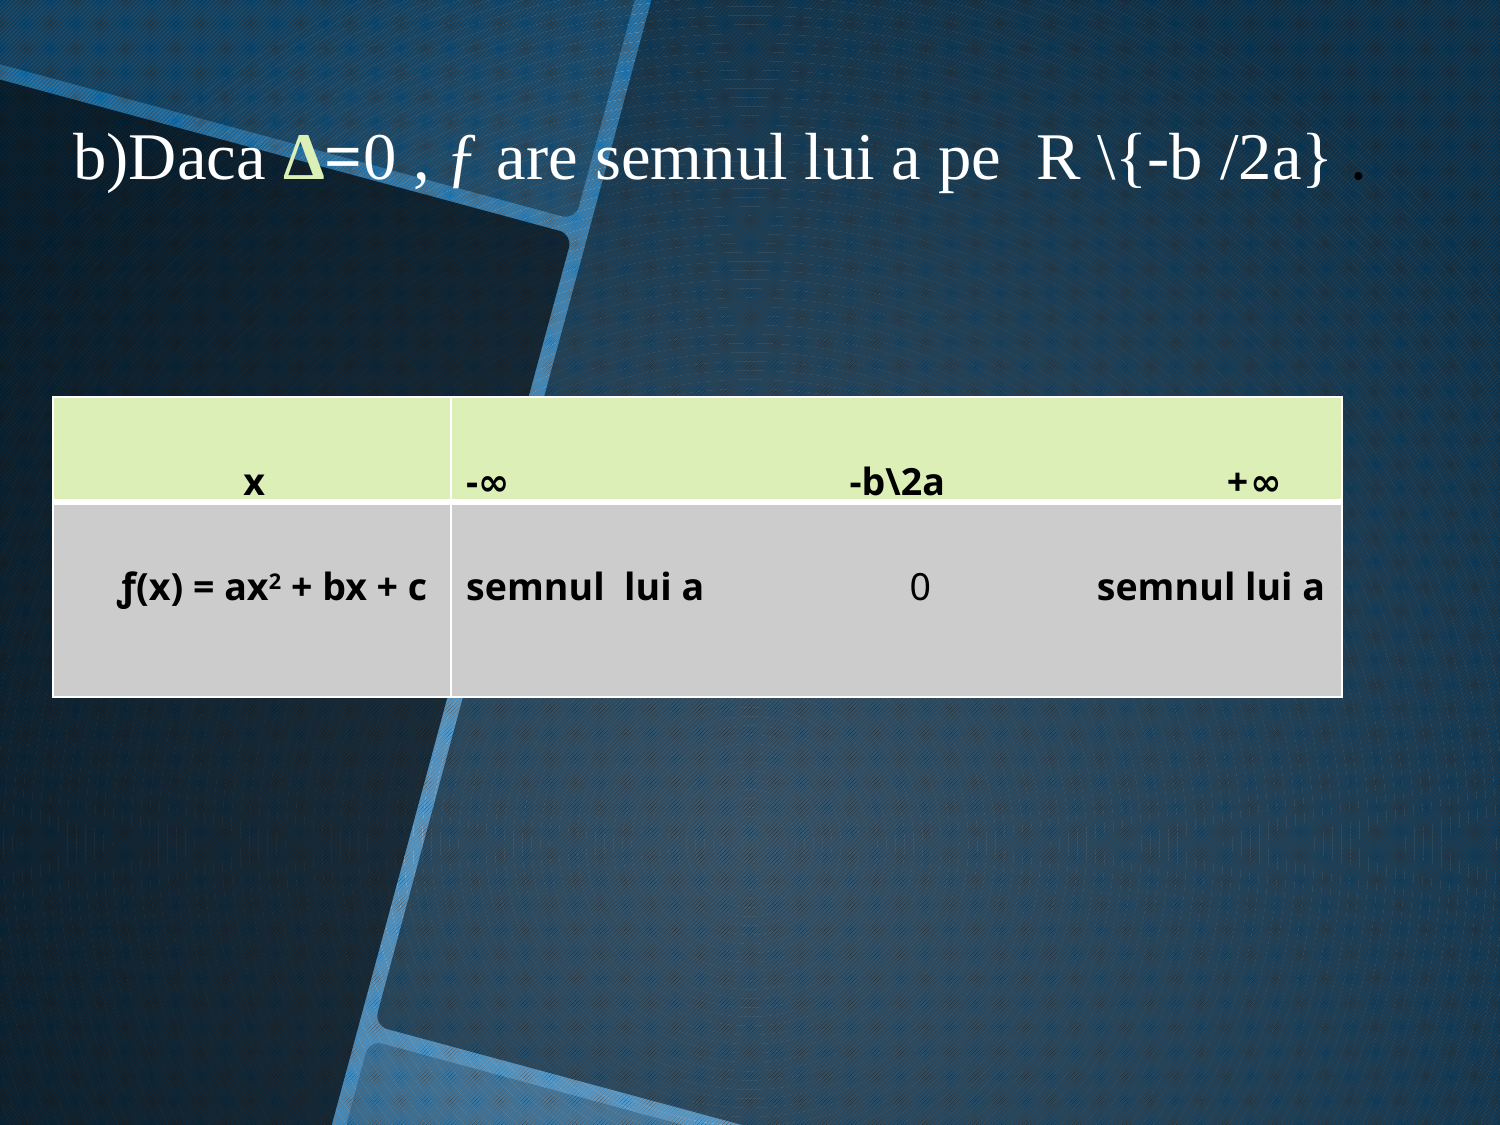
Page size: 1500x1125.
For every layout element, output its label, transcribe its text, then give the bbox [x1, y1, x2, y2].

table_cell semnul lui a 0 semnul lui a [452, 505, 1341, 696]
text_box b)Daca Δ=0 , ƒ are semnul lui a pe R \{-b /2a} . [58, 105, 1418, 201]
list [23, 70, 1425, 1035]
table_header x [54, 398, 450, 499]
table_header -∞ -b\2a +∞ [452, 398, 1341, 499]
table_cell ƒ(x) = ax2 + bx + c [54, 505, 450, 696]
